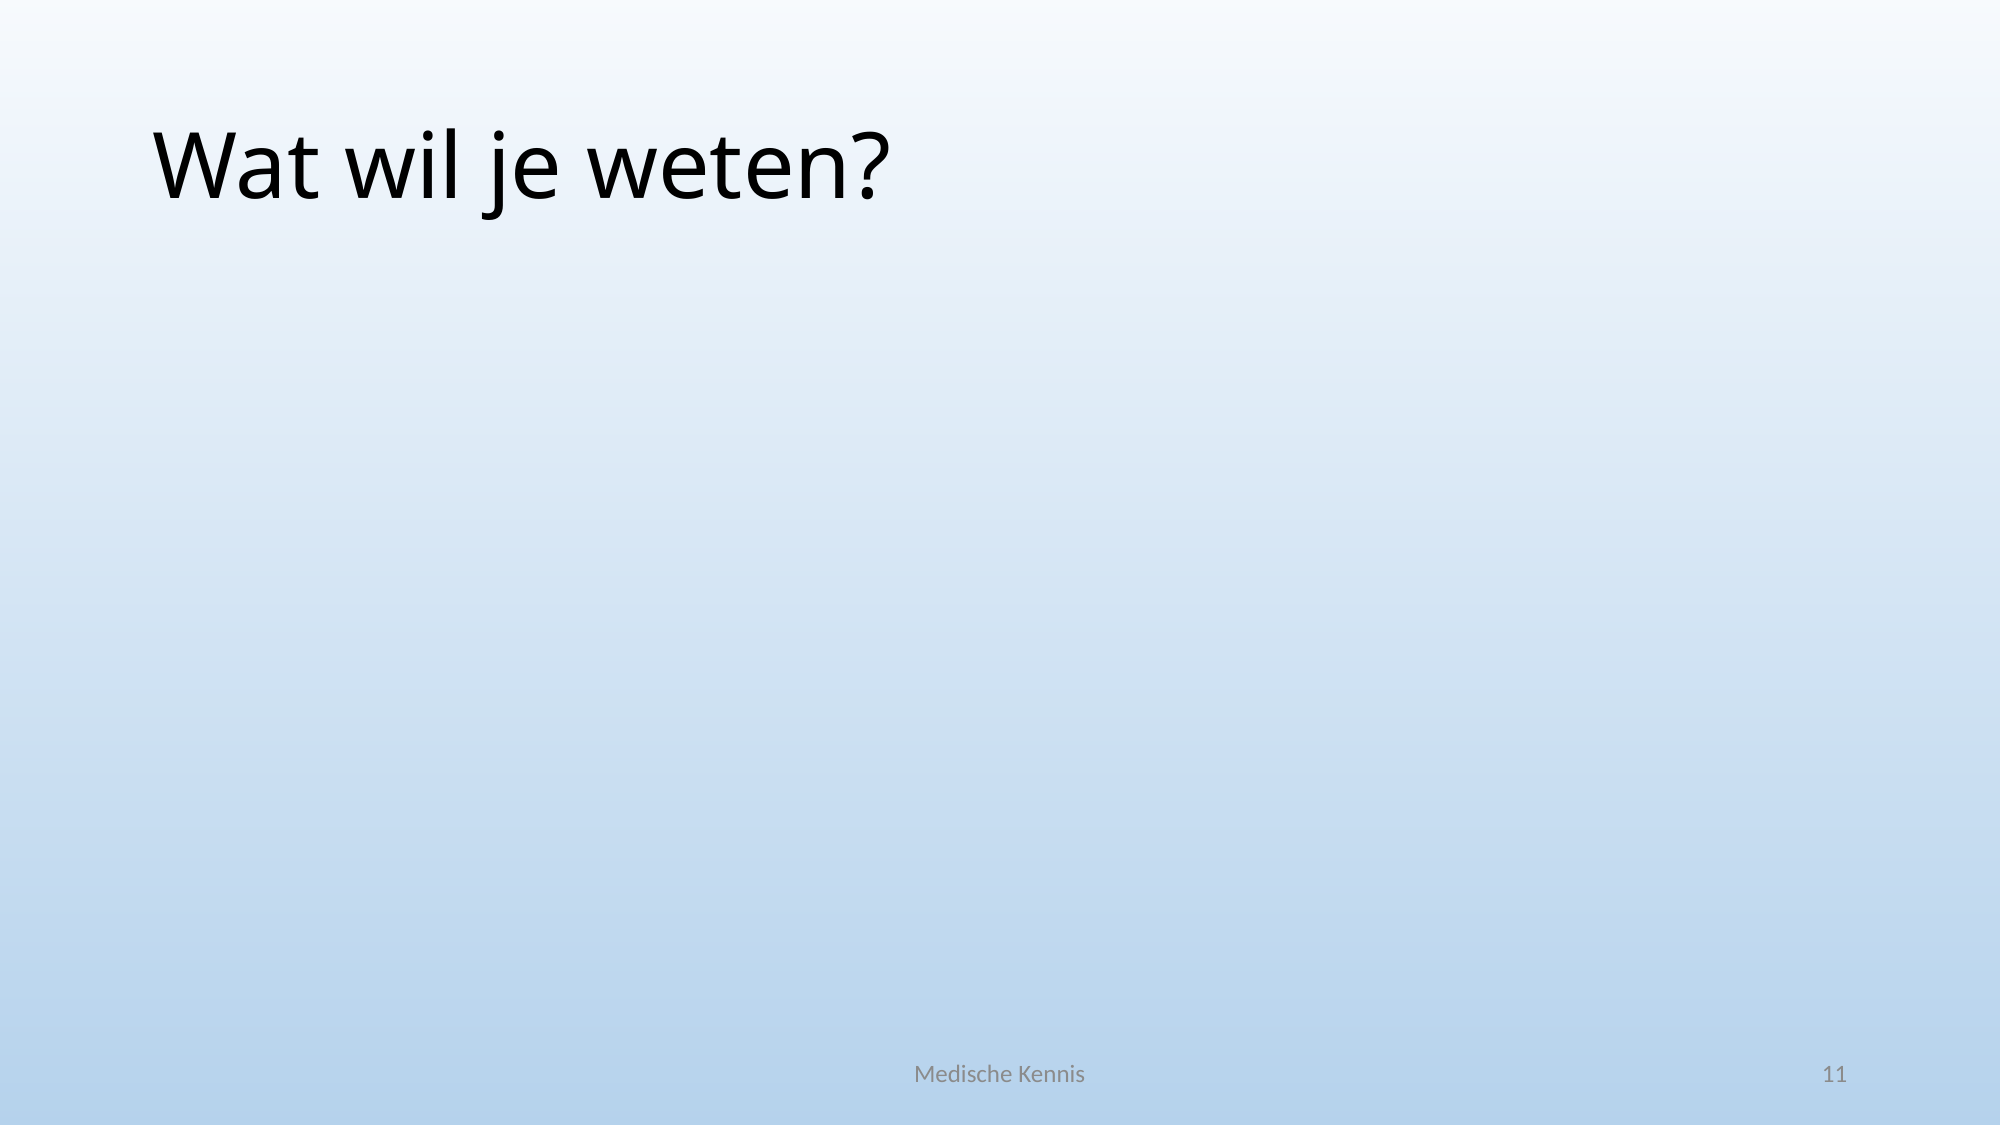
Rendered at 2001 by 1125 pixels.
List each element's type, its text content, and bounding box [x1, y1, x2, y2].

slide_number 11 [1412, 1042, 1863, 1103]
footer Medische Kennis [662, 1042, 1338, 1103]
title Wat wil je weten? [137, 59, 1863, 278]
